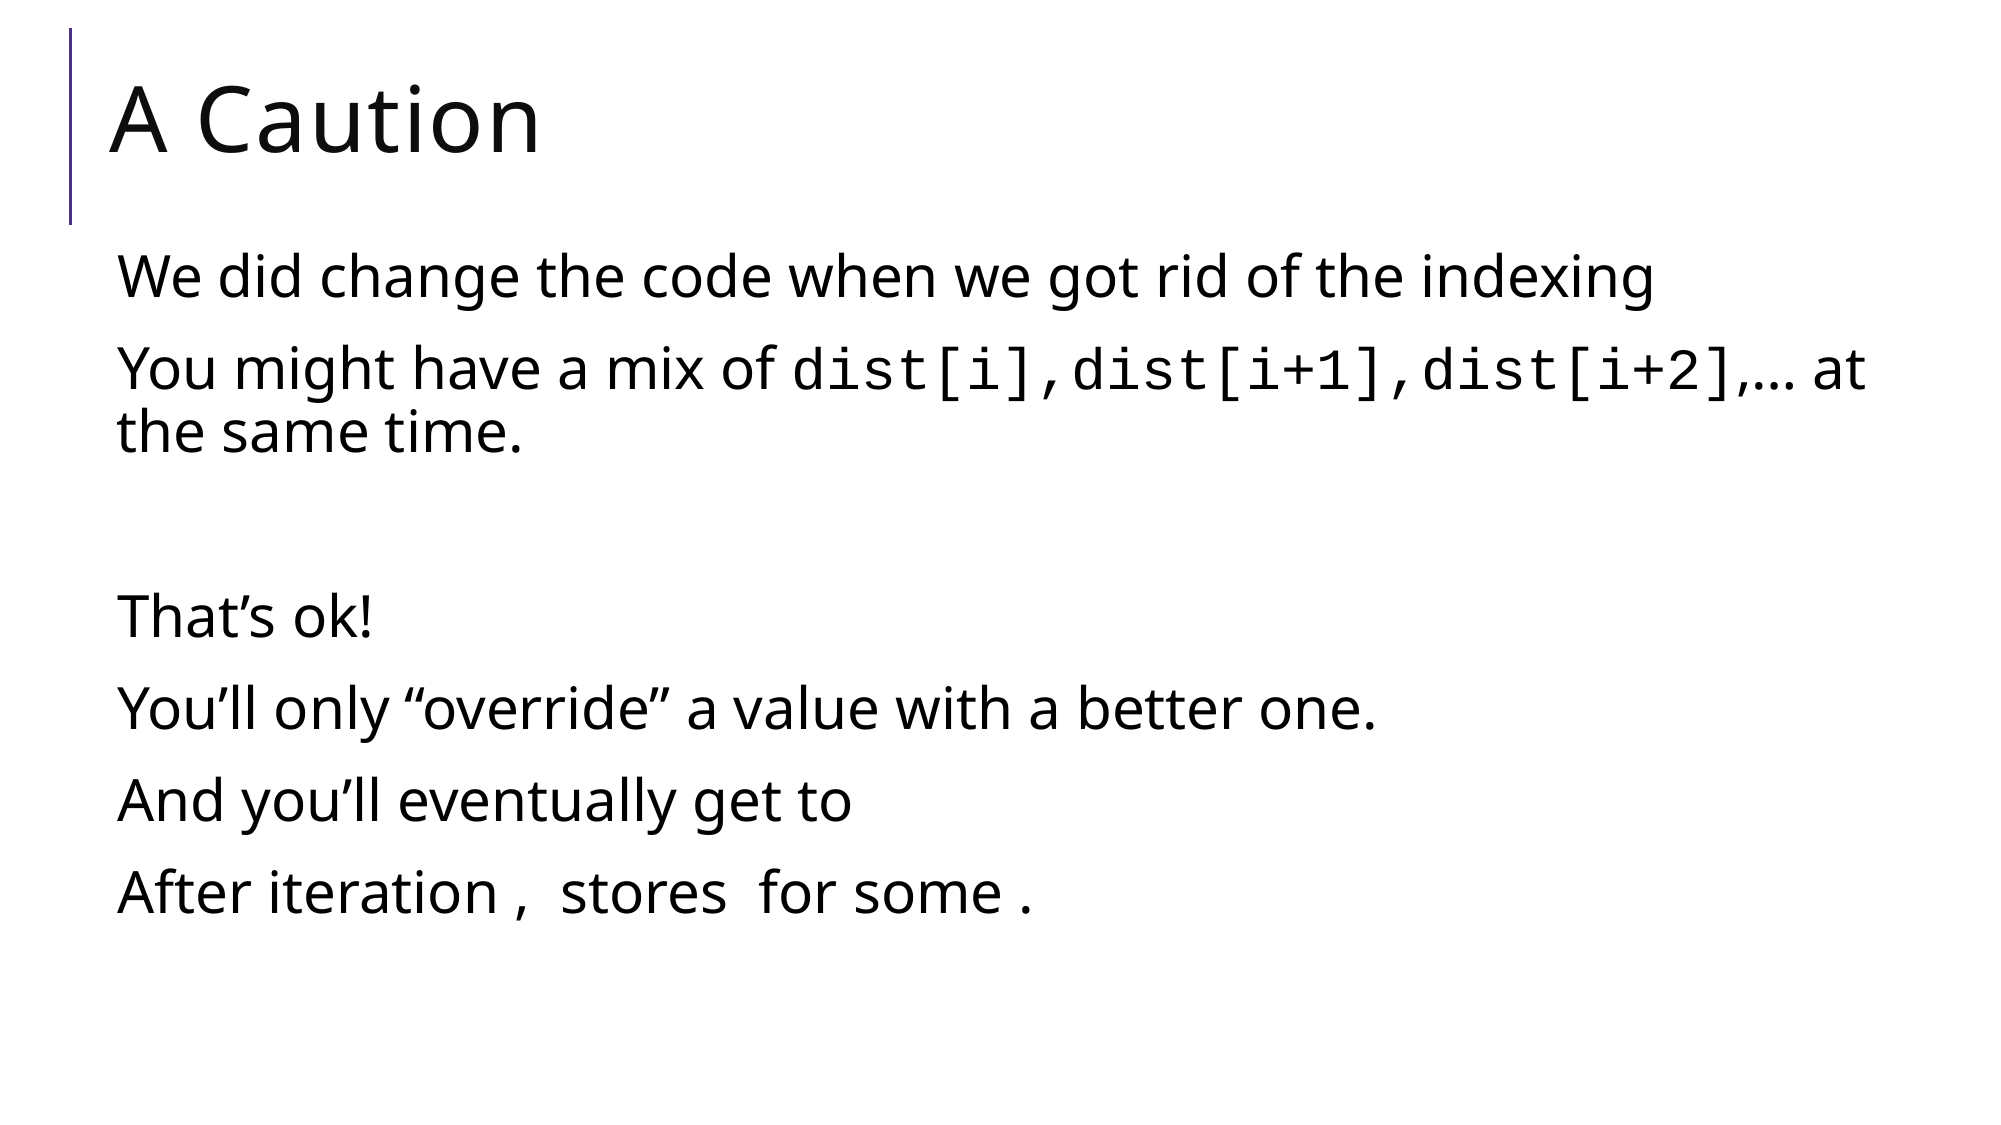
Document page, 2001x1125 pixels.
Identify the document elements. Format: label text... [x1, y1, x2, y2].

title A Caution [94, 43, 1930, 210]
